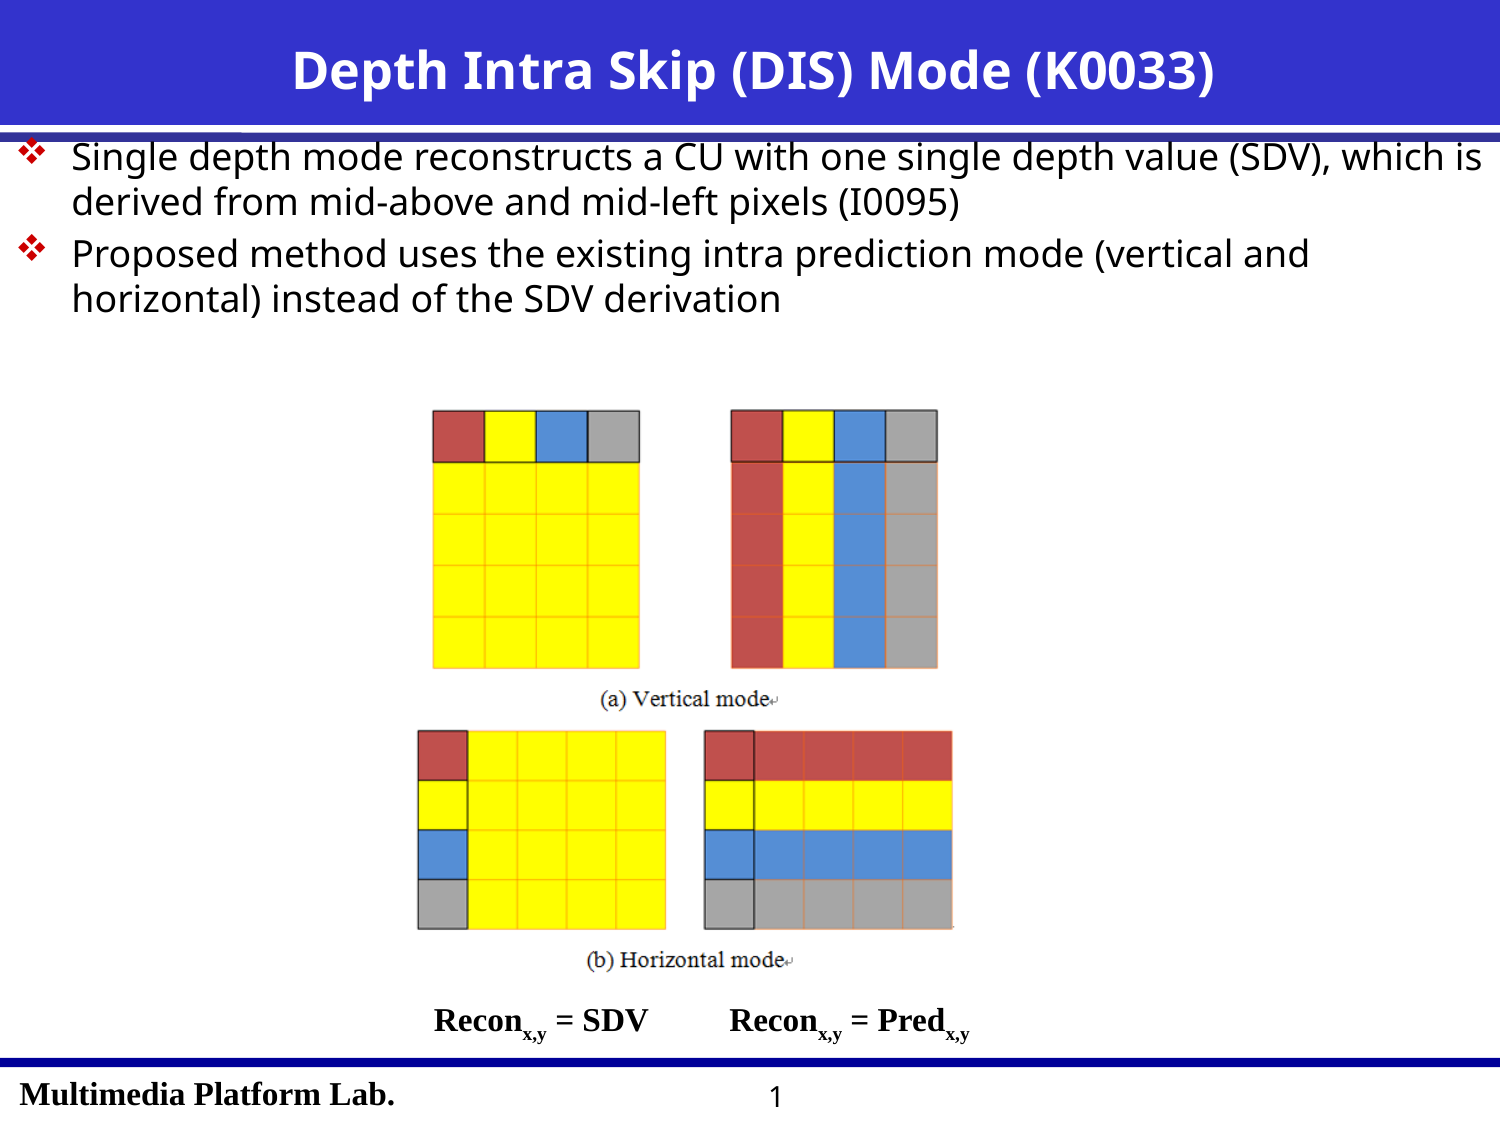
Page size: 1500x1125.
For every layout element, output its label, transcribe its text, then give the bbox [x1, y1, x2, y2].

slide_number 1 [662, 1070, 801, 1121]
text_box Reconx,y = Predx,y [714, 991, 1022, 1052]
picture [387, 402, 963, 977]
title Depth Intra Skip (DIS) Mode (K0033) [46, 12, 1460, 125]
text_box Reconx,y = SDV [419, 990, 691, 1052]
list Single depth mode reconstructs a CU with one single depth value (SDV), which is derived from mid-above and mid-left pixels (I0095) Proposed method uses the existing intra prediction mode (vertical and horizontal) instead of the SDV derivation [0, 125, 1500, 1059]
